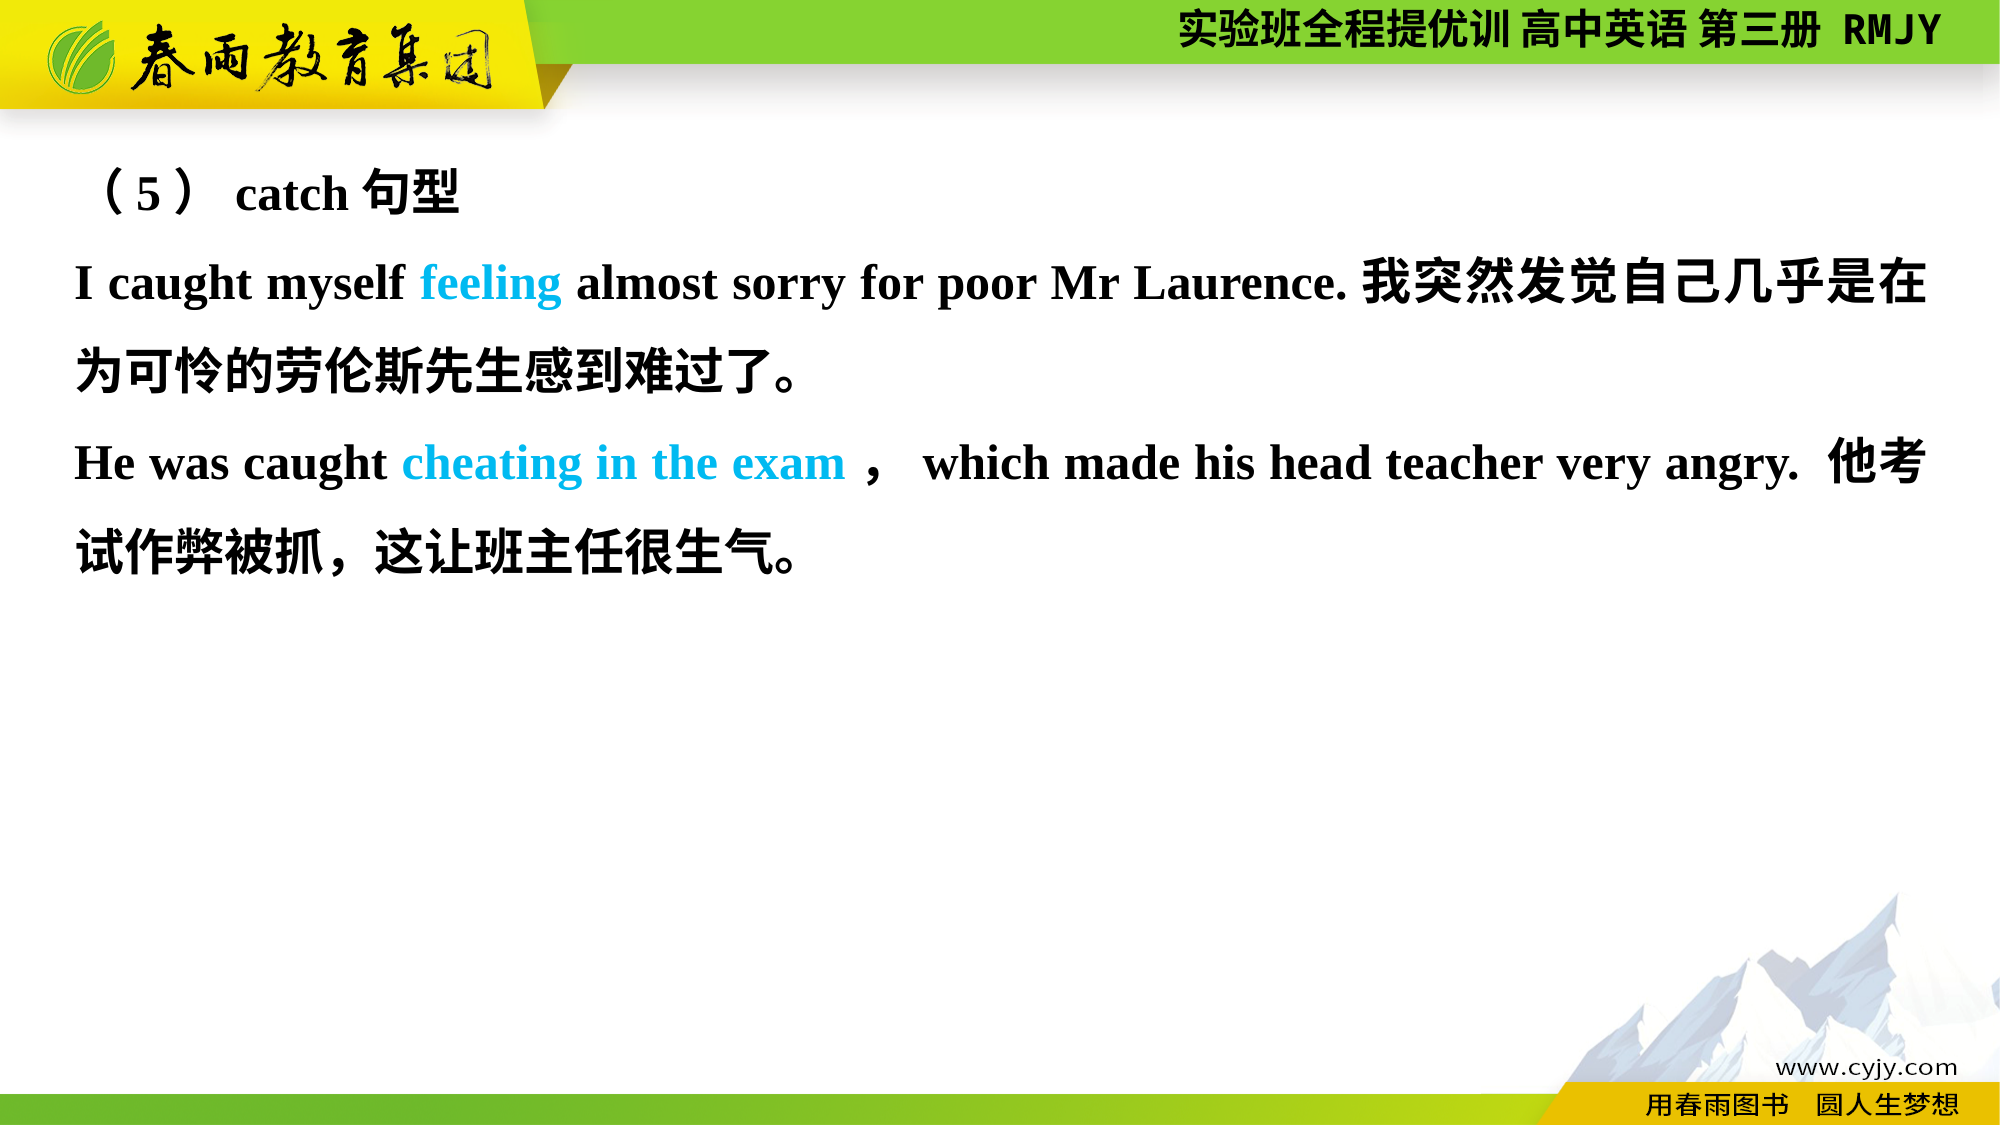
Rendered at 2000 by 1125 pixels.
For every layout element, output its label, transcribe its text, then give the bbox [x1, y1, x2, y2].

picture [0, 0, 2000, 1125]
list （5）catch句型 I caught myself feeling almost sorry for poor Mr Laurence.我突然发觉自己几乎是在为可怜的劳伦斯先生感到难过了。 He was caught cheating in the exam，which made his head teacher very angry. 他考试作弊被抓，这让班主任很生气。 [59, 122, 1944, 581]
